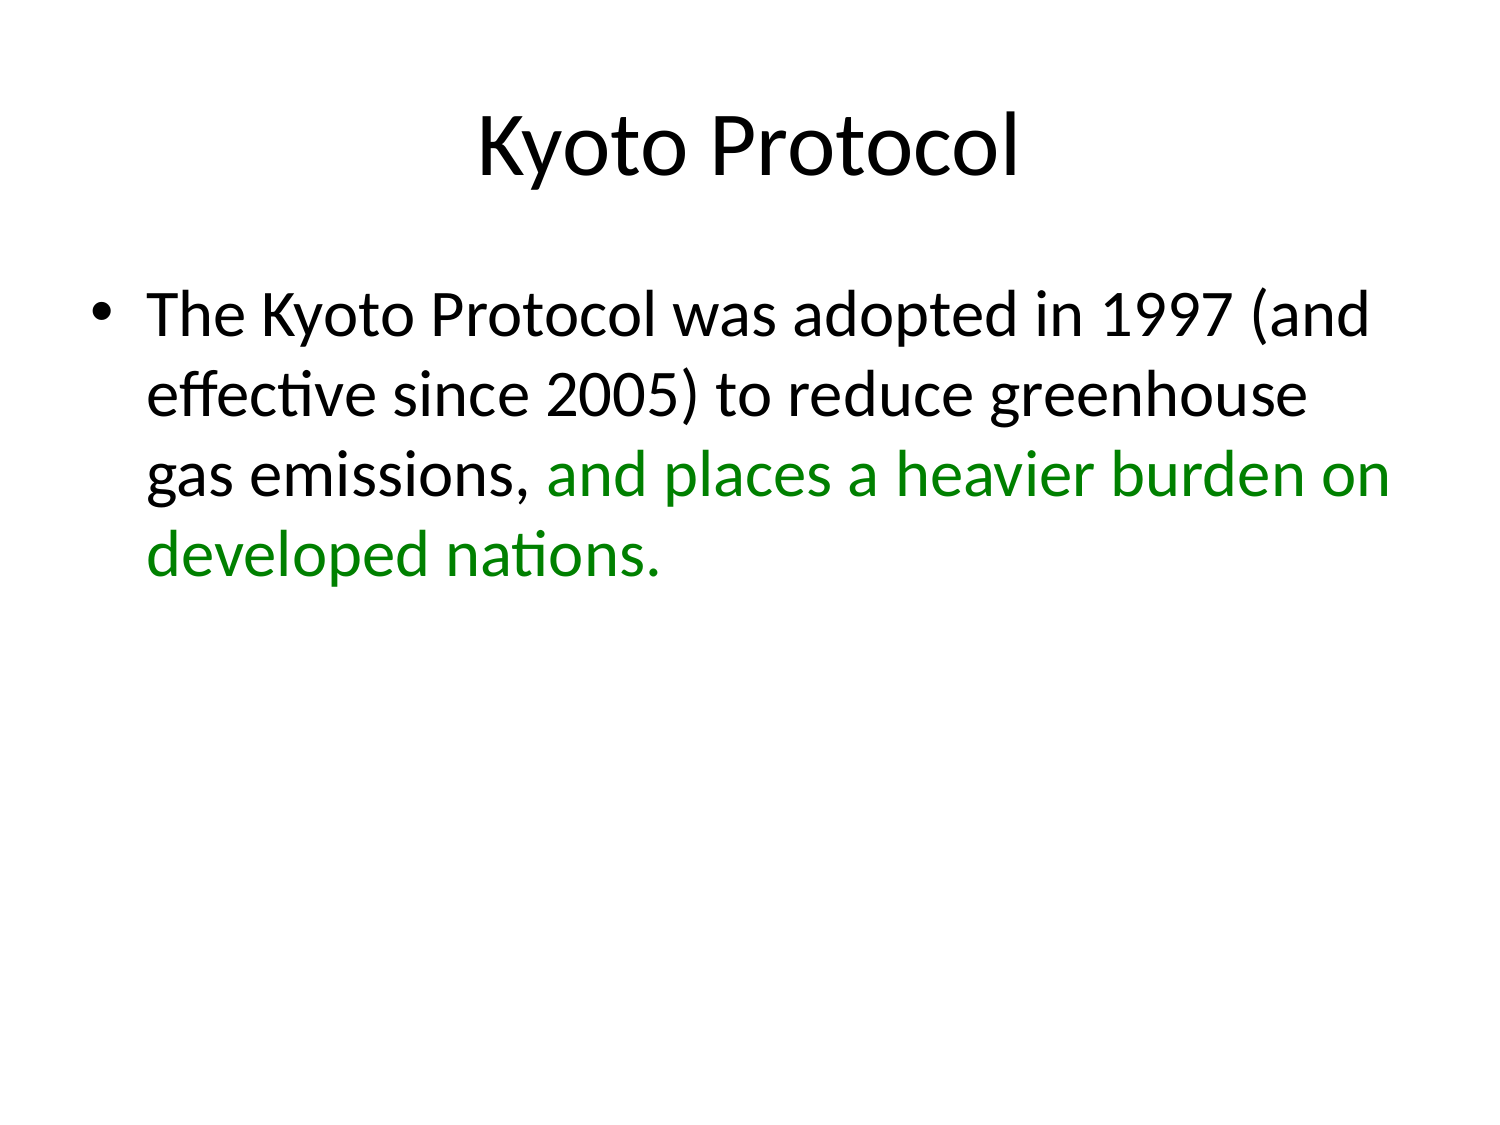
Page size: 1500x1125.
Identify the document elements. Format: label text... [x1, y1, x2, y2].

list The Kyoto Protocol was adopted in 1997 (and effective since 2005) to reduce greenhouse gas emissions, and places a heavier burden on developed nations. [75, 262, 1425, 1005]
title Kyoto Protocol [75, 45, 1425, 233]
